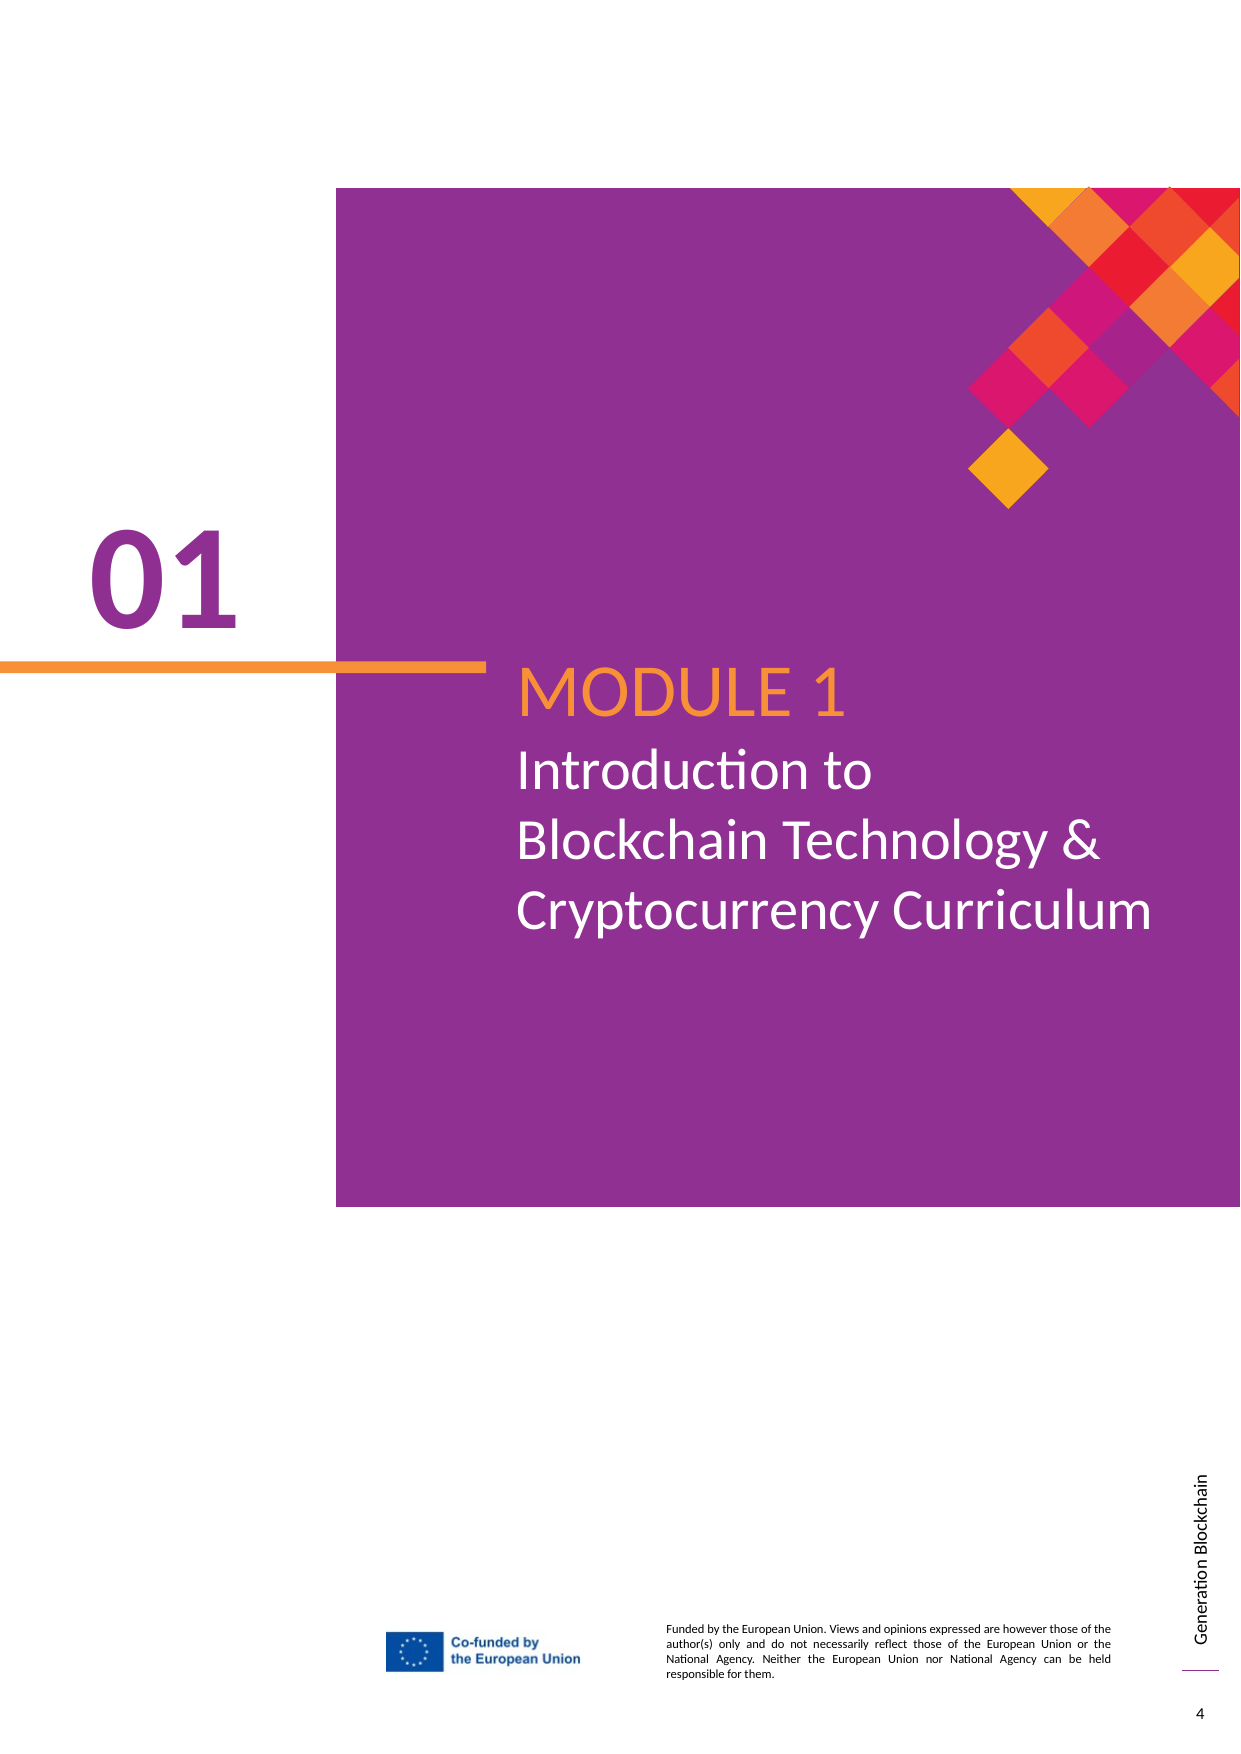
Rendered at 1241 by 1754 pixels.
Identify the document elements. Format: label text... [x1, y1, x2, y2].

slide_number 4 [1169, 1674, 1231, 1751]
list 01 [74, 471, 375, 727]
list MODULE 1 Introduction to Blockchain Technology & Cryptocurrency Curriculum [501, 634, 1209, 975]
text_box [386, 1614, 1126, 1690]
